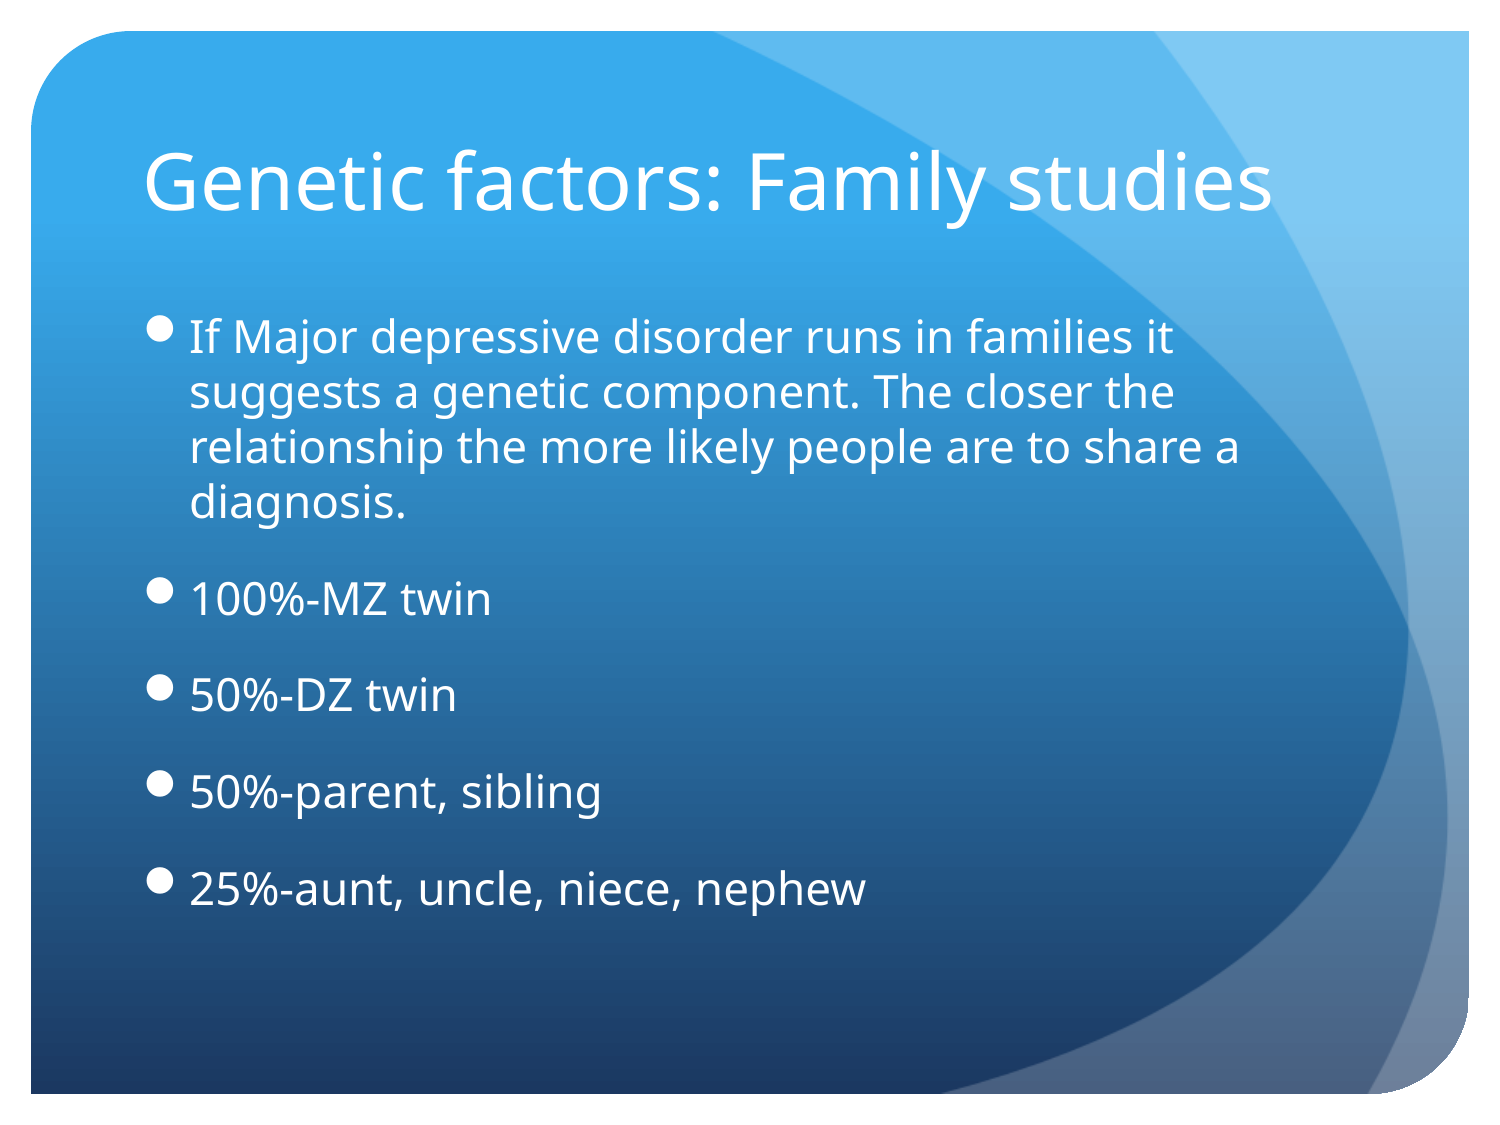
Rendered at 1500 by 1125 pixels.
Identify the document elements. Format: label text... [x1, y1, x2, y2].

picture [24, 30, 1473, 1094]
title Genetic factors: Family studies [127, 62, 1372, 234]
list If Major depressive disorder runs in families it suggests a genetic component. The closer the relationship the more likely people are to share a diagnosis. 100%-MZ twin 50%-DZ twin 50%-parent, sibling 25%-aunt, uncle, niece, nephew [127, 299, 1372, 991]
